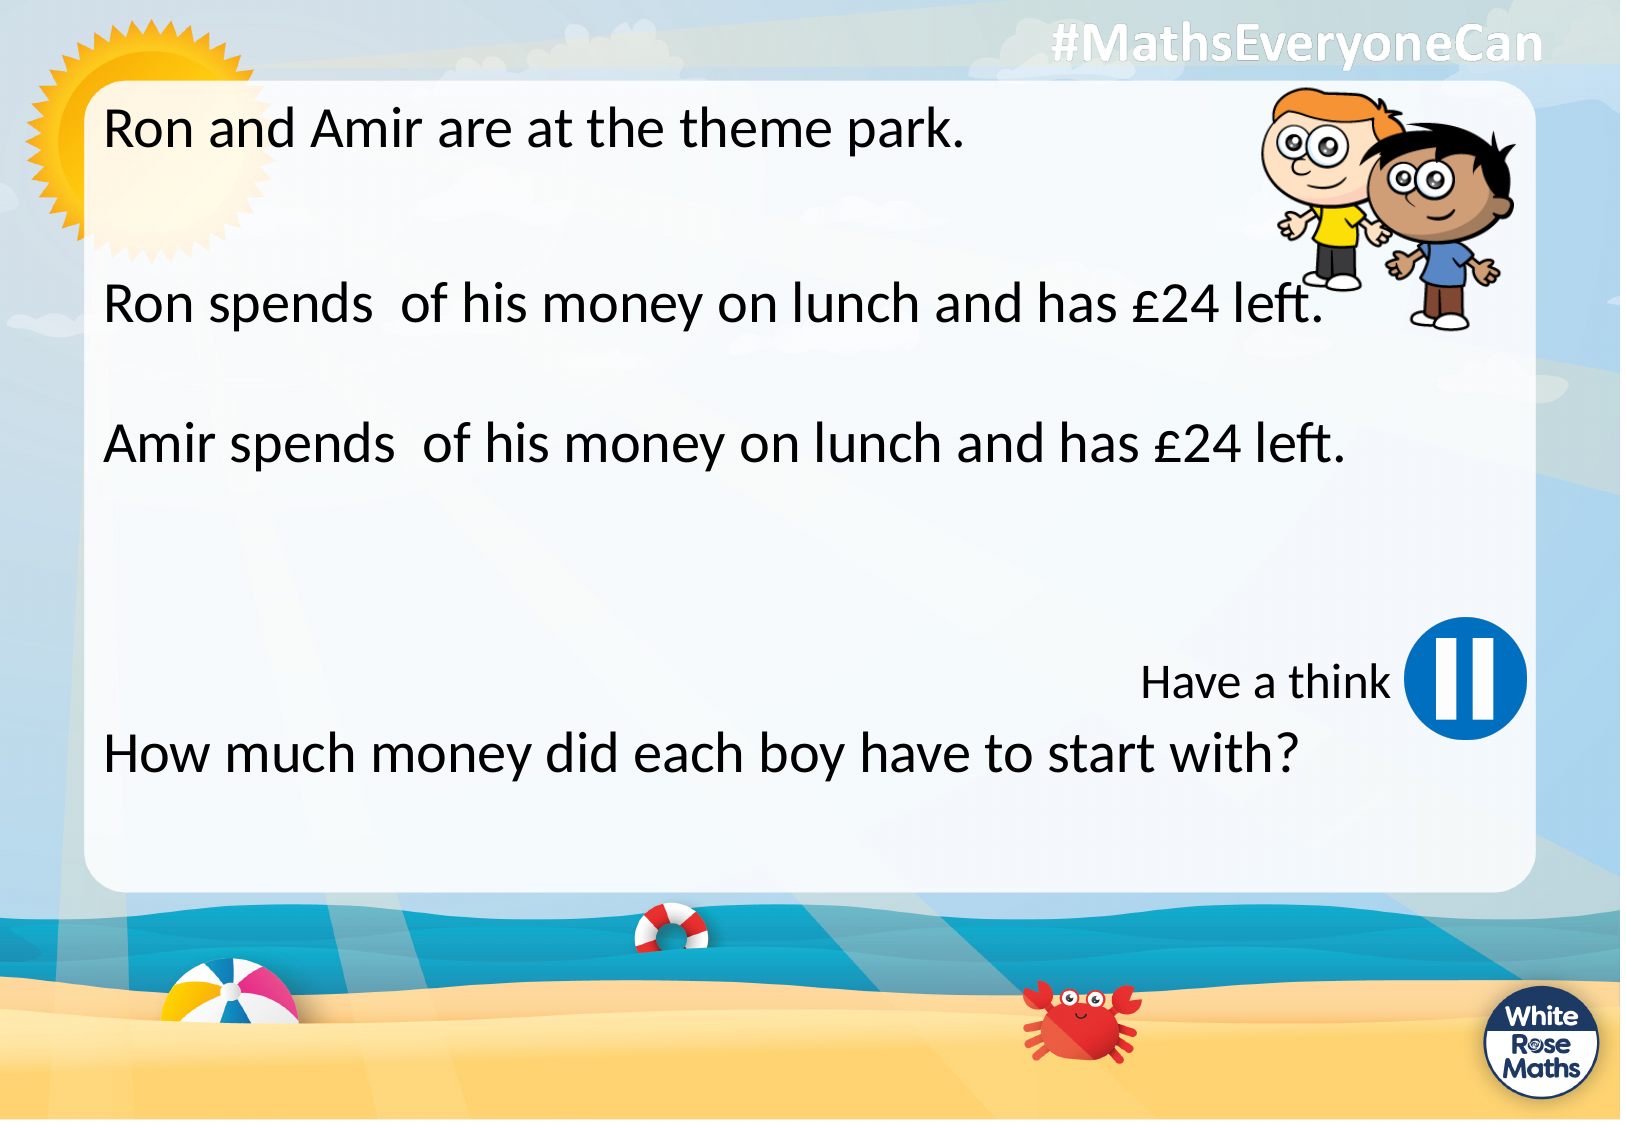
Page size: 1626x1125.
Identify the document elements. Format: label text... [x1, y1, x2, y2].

text_box Have a think [1125, 640, 1404, 716]
picture [0, 0, 1626, 1125]
